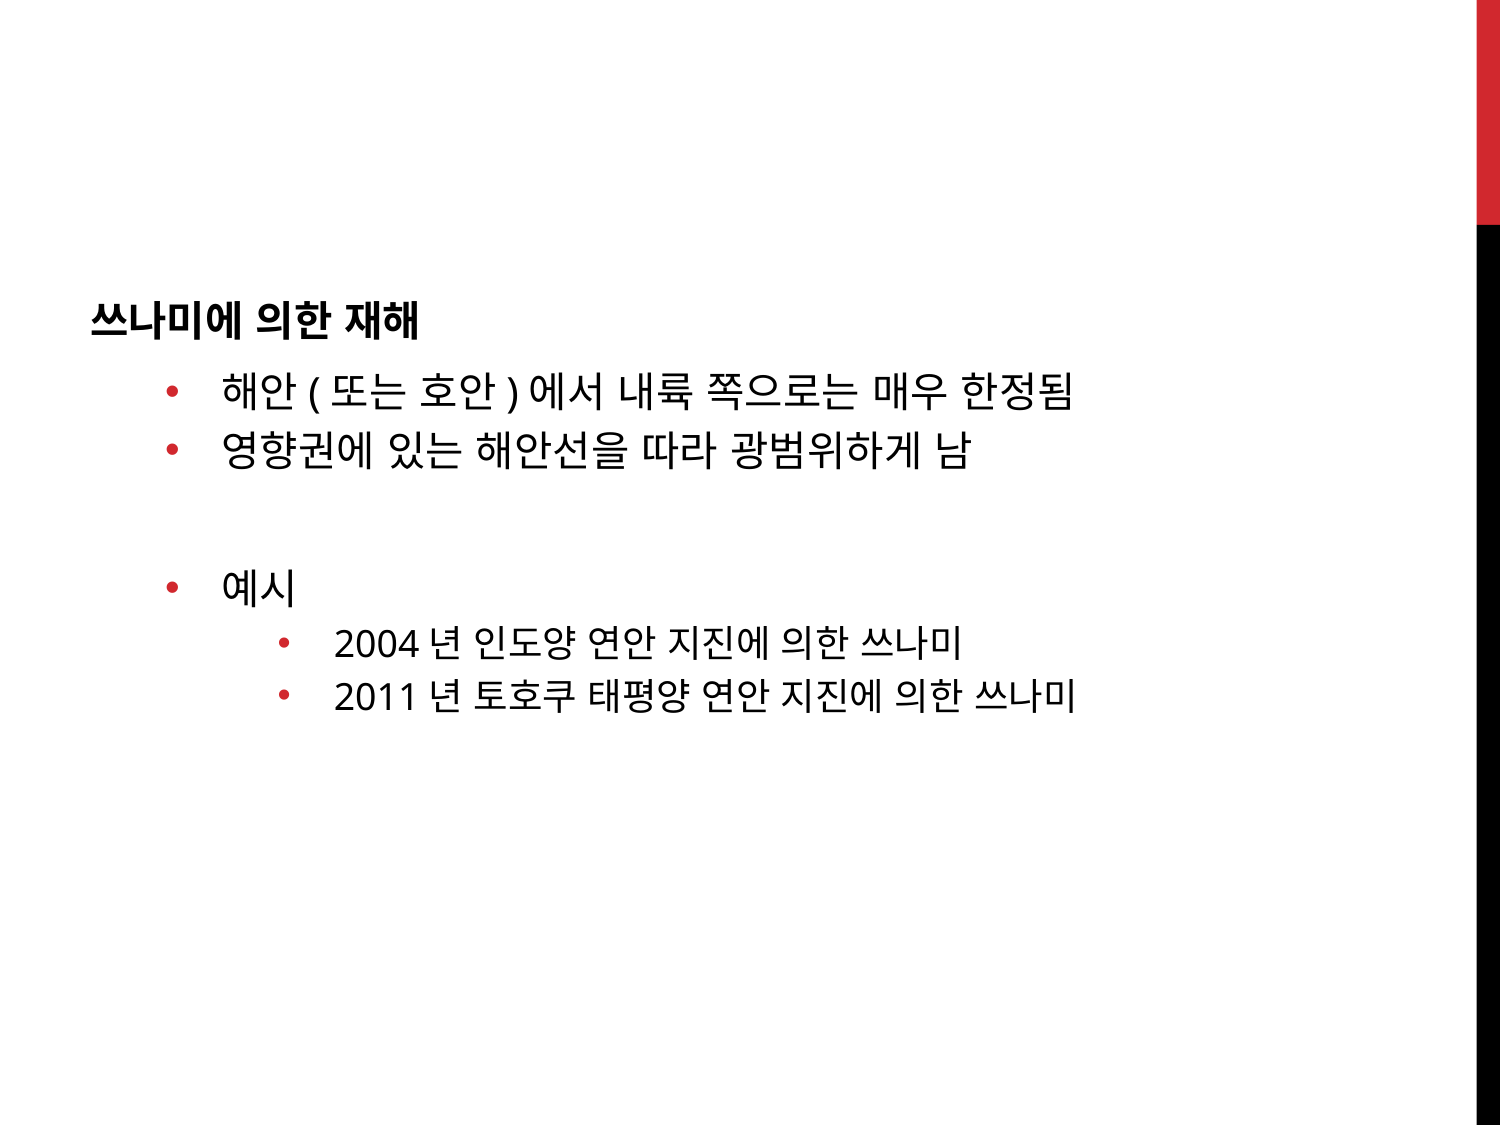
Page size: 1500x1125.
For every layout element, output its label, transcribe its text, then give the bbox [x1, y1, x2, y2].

list 쓰나미에 의한 재해 해안(또는 호안)에서 내륙 쪽으로는 매우 한정됨 영향권에 있는 해안선을 따라 광범위하게 남 예시 2004년 인도양 연안 지진에 의한 쓰나미 2011년 토호쿠 태평양 연안 지진에 의한 쓰나미 [75, 287, 1325, 1024]
